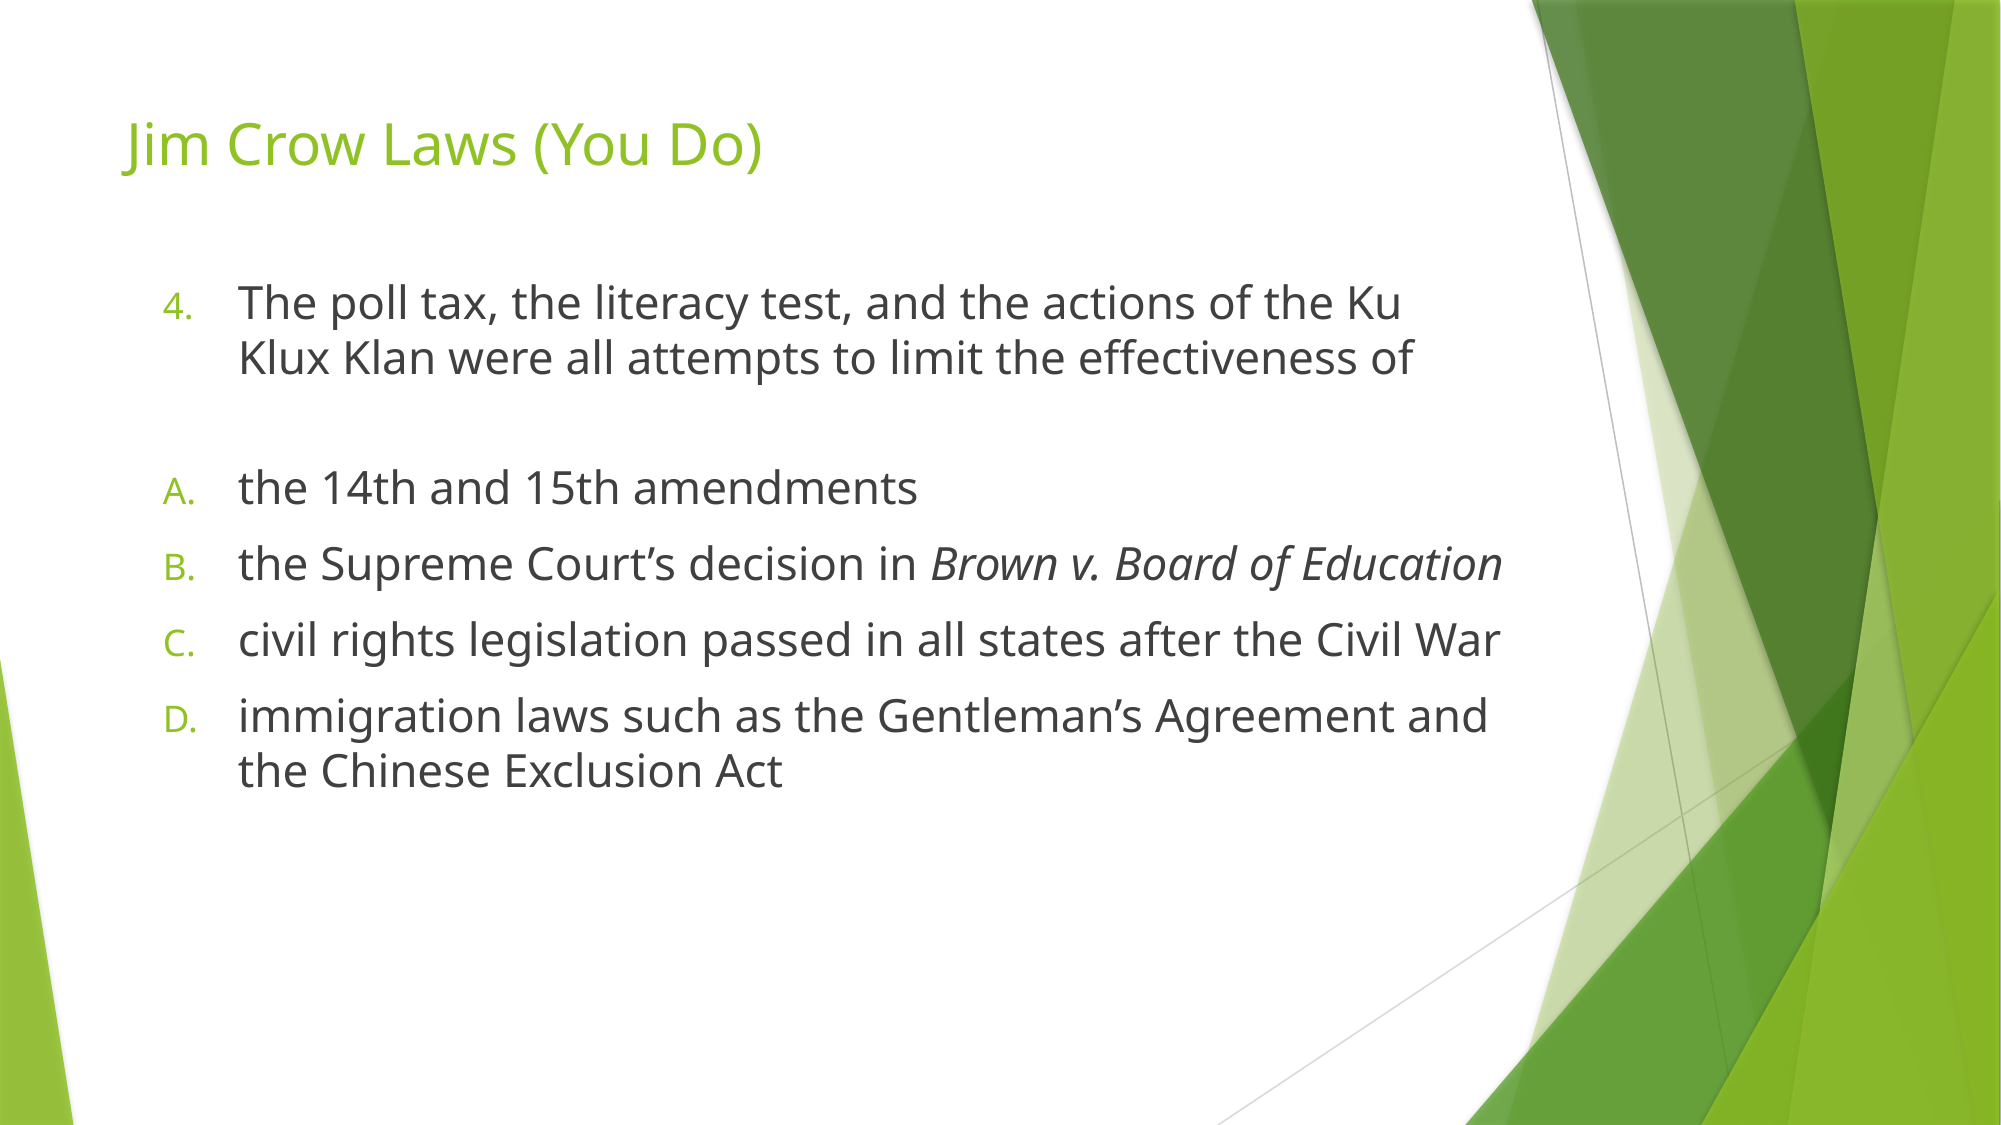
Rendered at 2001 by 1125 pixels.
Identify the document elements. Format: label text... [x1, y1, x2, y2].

list The poll tax, the literacy test, and the actions of the Ku Klux Klan were all attempts to limit the effectiveness of the 14th and 15th amendments the Supreme Court’s decision in Brown v. Board of Education civil rights legislation passed in all states after the Civil War immigration laws such as the Gentleman’s Agreement and the Chinese Exclusion Act [82, 266, 1522, 992]
title Jim Crow Laws (You Do) [111, 99, 1522, 233]
